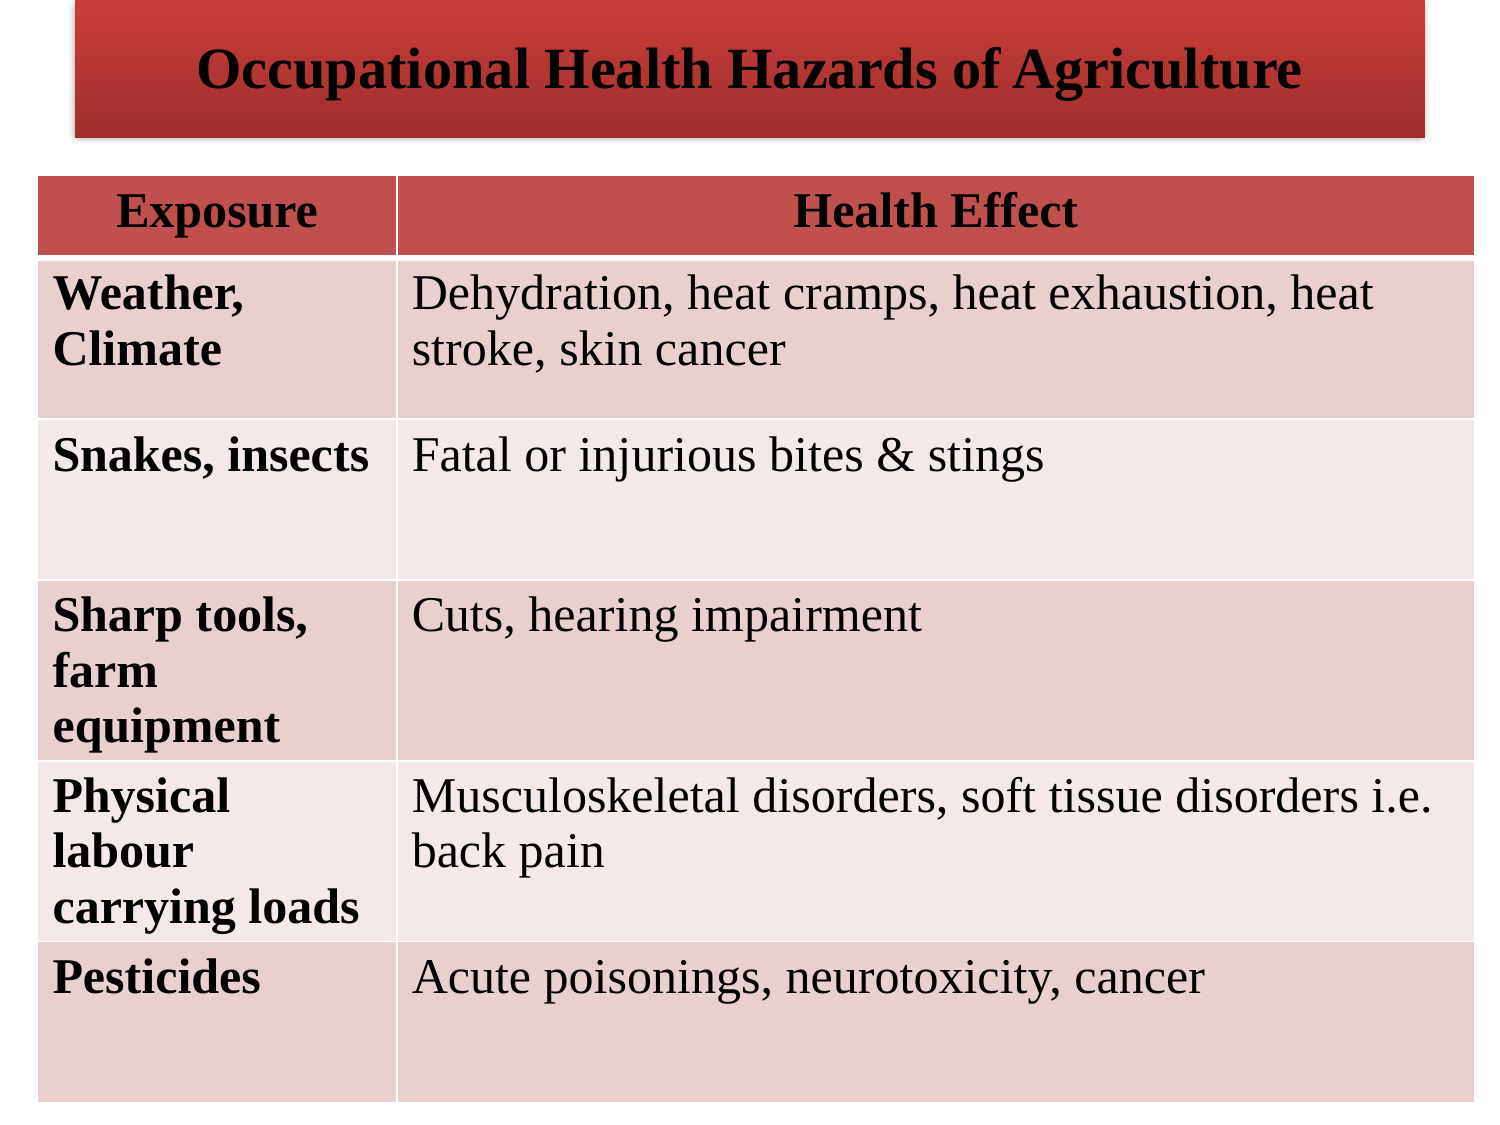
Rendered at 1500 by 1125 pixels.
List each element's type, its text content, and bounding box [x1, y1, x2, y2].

table_header Health Effect [398, 176, 1474, 255]
table_cell Sharp tools, farm equipment [38, 581, 396, 760]
table_cell Acute poisonings, neurotoxicity, cancer [398, 942, 1474, 1102]
table_cell Weather, Climate [38, 261, 396, 418]
table_cell Dehydration, heat cramps, heat exhaustion, heat stroke, skin cancer [398, 261, 1474, 418]
table_cell Fatal or injurious bites & stings [398, 420, 1474, 579]
table_cell Musculoskeletal disorders, soft tissue disorders i.e. back pain [398, 762, 1474, 941]
table_cell Pesticides [38, 942, 396, 1102]
title Occupational Health Hazards of Agriculture [75, 0, 1425, 138]
table_cell Snakes, insects [38, 420, 396, 579]
table_cell Cuts, hearing impairment [398, 581, 1474, 760]
table_cell Physical labour carrying loads [38, 762, 396, 941]
table_header Exposure [38, 176, 396, 255]
